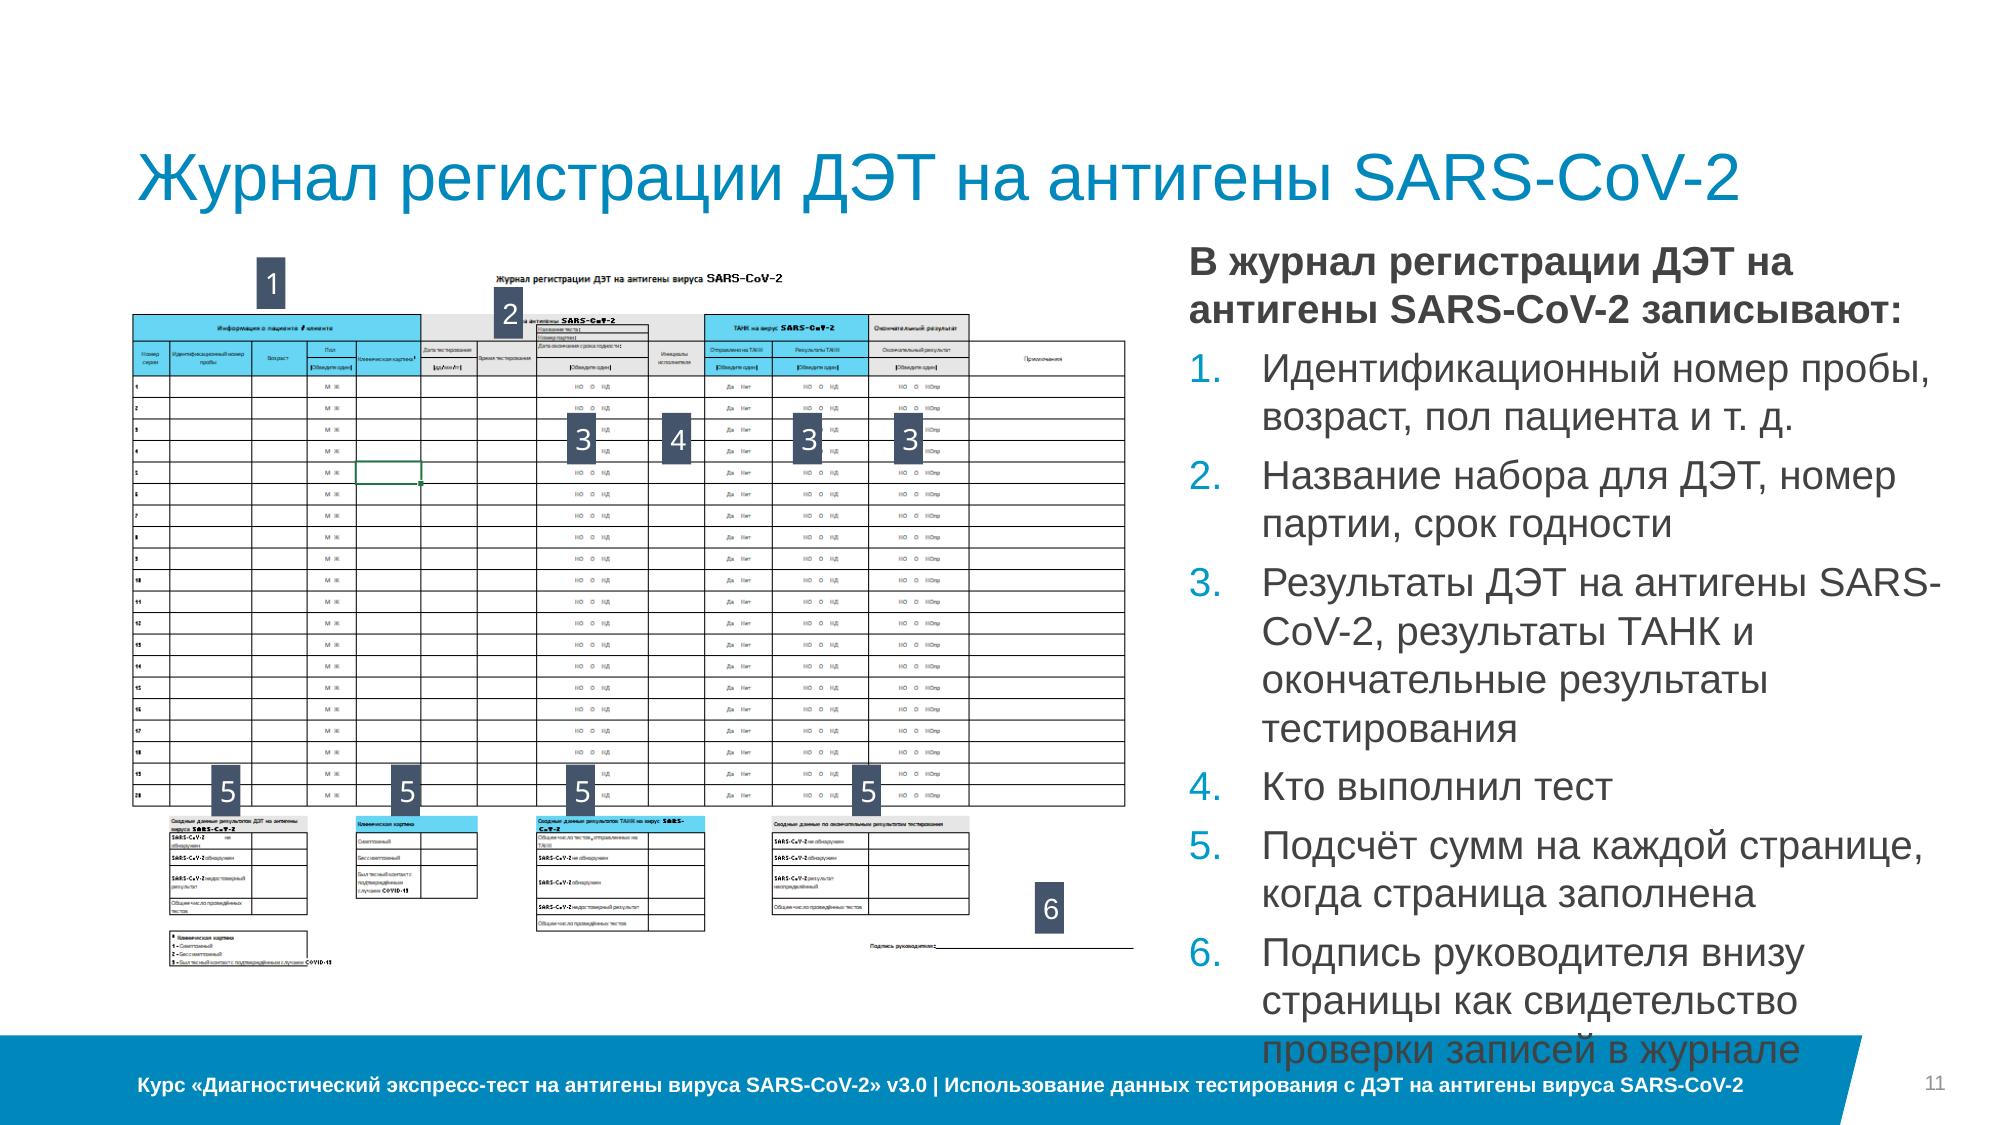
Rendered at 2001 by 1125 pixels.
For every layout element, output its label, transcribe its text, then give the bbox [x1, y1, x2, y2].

footer Курс «Диагностический экспресс-тест на антигены вируса SARS-CoV-2» v3.0 | Использование данных тестирования с ДЭТ на антигены вируса SARS-CoV-2 [137, 1042, 1815, 1125]
text_box В журнал регистрации ДЭТ на антигены SARS-CoV-2 записывают: Идентификационный номер пробы, возраст, пол пациента и т. д. Название набора для ДЭТ, номер партии, срок годности Результаты ДЭТ на антигены SARS-CoV-2, результаты ТАНК и окончательные результаты тестирования Кто выполнил тест Подсчёт сумм на каждой странице, когда страница заполнена Подпись руководителя внизу страницы как свидетельство проверки записей в журнале [1174, 227, 1971, 1083]
text_box Журнал регистрации ДЭТ на антигены SARS-CoV-2 [137, 59, 1917, 215]
slide_number 11 [1862, 1083, 1947, 1125]
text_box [111, 242, 1156, 977]
